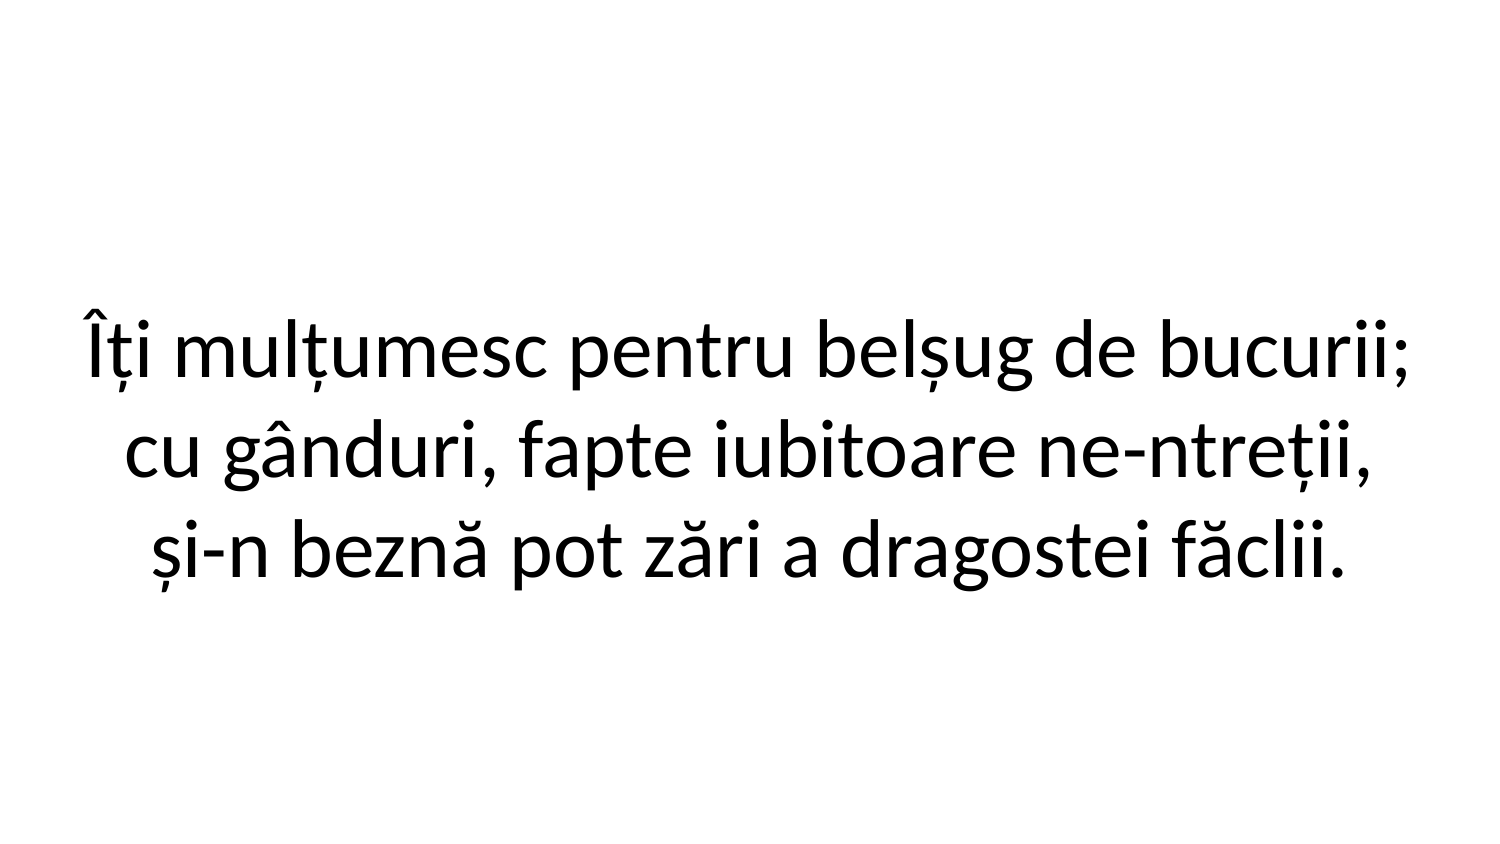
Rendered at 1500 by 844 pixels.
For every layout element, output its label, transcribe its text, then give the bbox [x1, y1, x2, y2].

text_box Îți mulțumesc pentru belșug de bucurii; cu gânduri, fapte iubitoare ne-ntreții, și-n beznă pot zări a dragostei făclii. [71, 242, 1429, 602]
